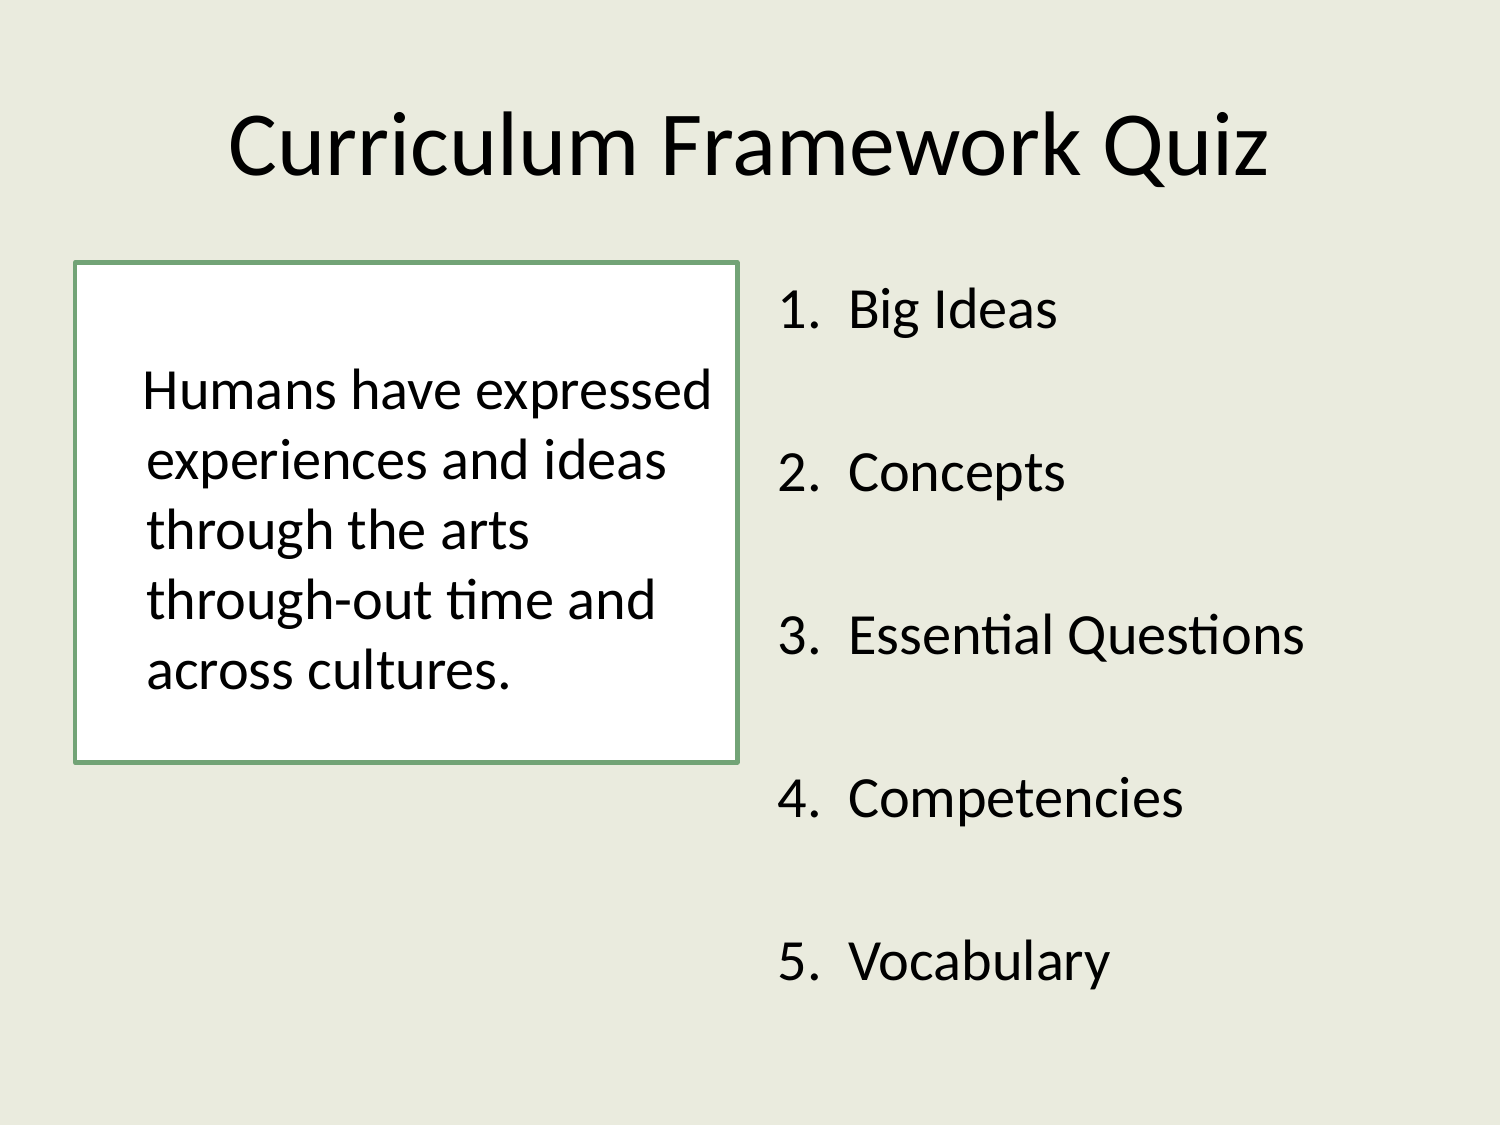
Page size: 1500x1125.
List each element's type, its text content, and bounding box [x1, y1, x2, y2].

list Humans have expressed experiences and ideas through the arts through-out time and across cultures. [73, 260, 740, 765]
list 1. Big Ideas 2. Concepts 3. Essential Questions 4. Competencies 5. Vocabulary [762, 262, 1425, 1005]
title Curriculum Framework Quiz [75, 45, 1425, 233]
